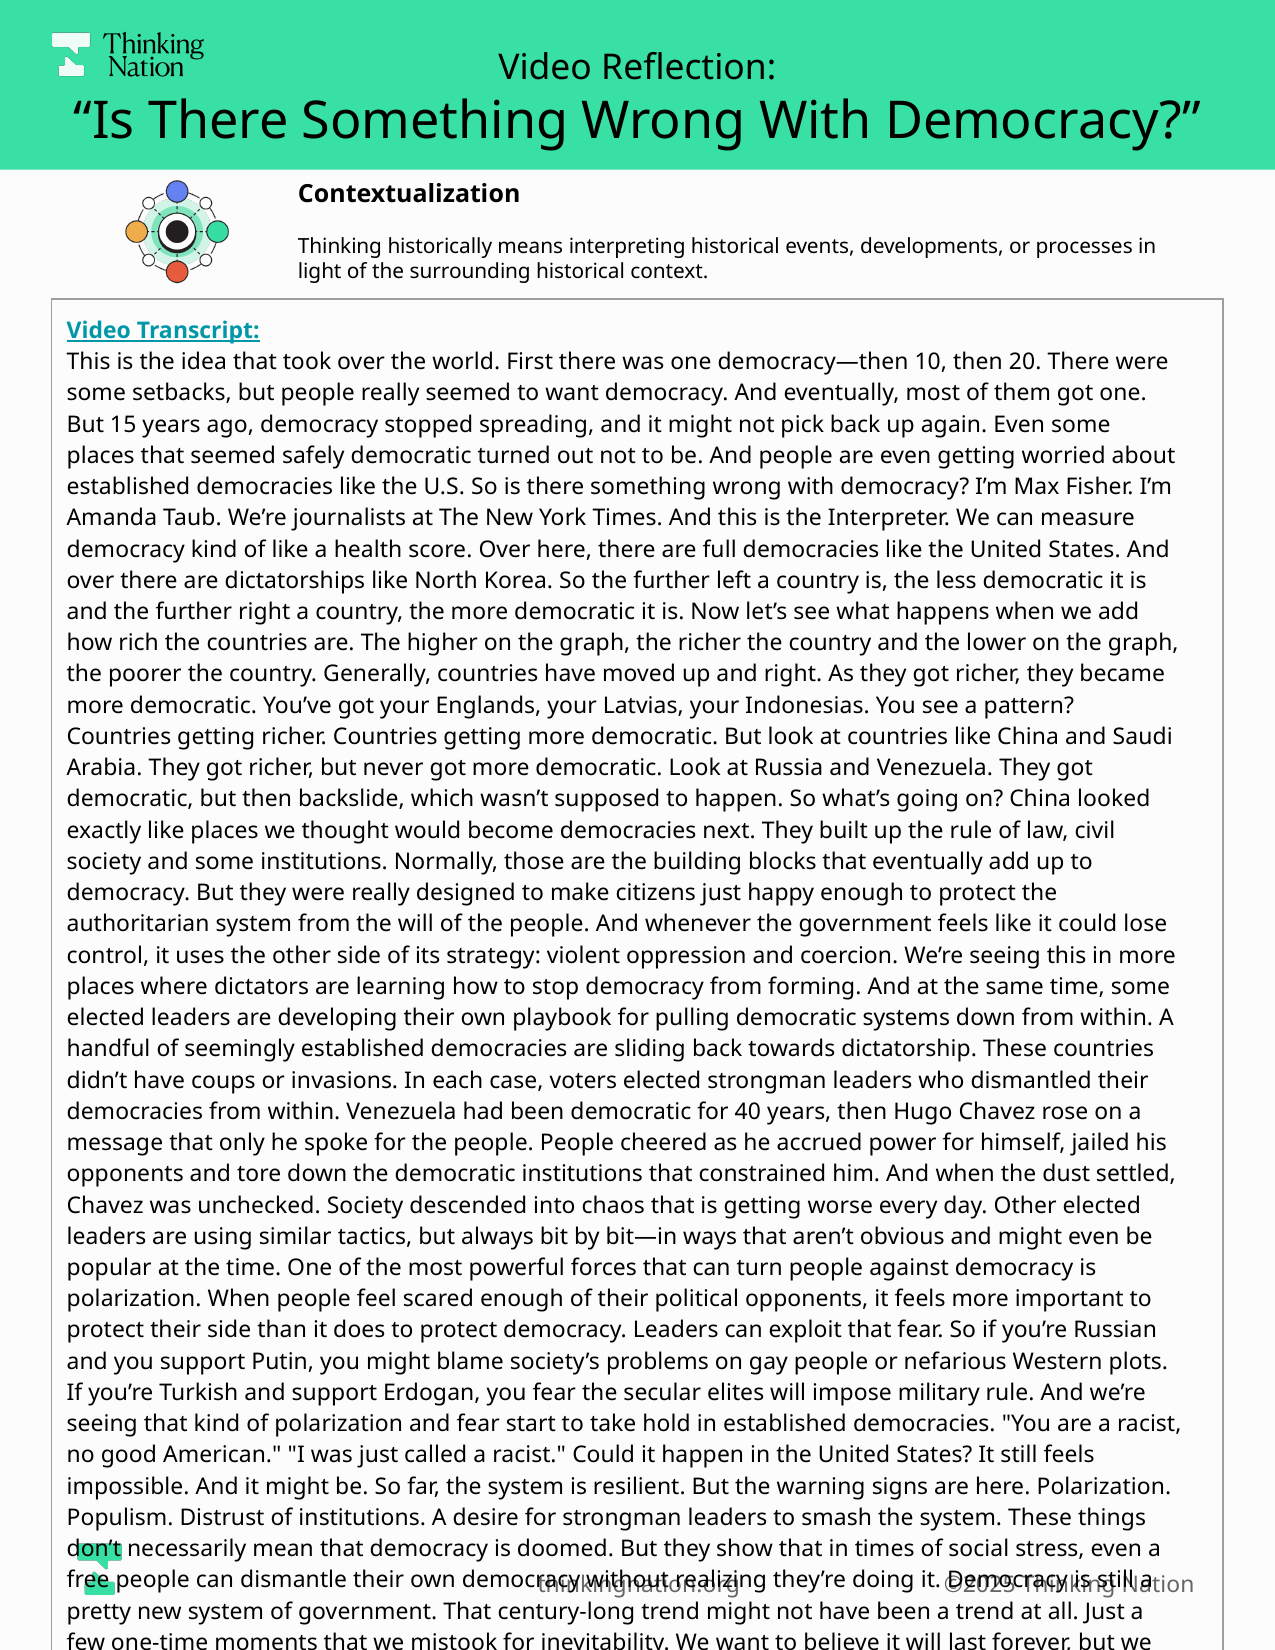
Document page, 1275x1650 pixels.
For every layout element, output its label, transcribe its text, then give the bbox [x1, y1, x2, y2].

table_header Video Transcript: This is the idea that took over the world. First there was one democracy—then 10, then 20. There were some setbacks, but people really seemed to want democracy. And eventually, most of them got one. But 15 years ago, democracy stopped spreading, and it might not pick back up again. Even some places that seemed safely democratic turned out not to be. And people are even getting worried about established democracies like the U.S. So is there something wrong with democracy? I’m Max Fisher. I’m Amanda Taub. We’re journalists at The New York Times. And this is the Interpreter. We can measure democracy kind of like a health score. Over here, there are full democracies like the United States. And over there are dictatorships like North Korea. So the further left a country is, the less democratic it is and the further right a country, the more democratic it is. Now let’s see what happens when we add how rich the countries are. The higher on the graph, the richer the country and the lower on the graph, the poorer the country. Generally, countries have moved up and right. As they got richer, they became more democratic. You’ve got your Englands, your Latvias, your Indonesias. You see a pattern? Countries getting richer. Countries getting more democratic. But look at countries like China and Saudi Arabia. They got richer, but never got more democratic. Look at Russia and Venezuela. They got democratic, but then backslide, which wasn’t supposed to happen. So what’s going on? China looked exactly like places we thought would become democracies next. They built up the rule of law, civil society and some institutions. Normally, those are the building blocks that eventually add up to democracy. But they were really designed to make citizens just happy enough to protect the authoritarian system from the will of the people. And whenever the government feels like it could lose control, it uses the other side of its strategy: violent oppression and coercion. We’re seeing this in more places where dictators are learning how to stop democracy from forming. And at the same time, some elected leaders are developing their own playbook for pulling democratic systems down from within. A handful of seemingly established democracies are sliding back towards dictatorship. These countries didn’t have coups or invasions. In each case, voters elected strongman leaders who dismantled their democracies from within. Venezuela had been democratic for 40 years, then Hugo Chavez rose on a message that only he spoke for the people. People cheered as he accrued power for himself, jailed his opponents and tore down the democratic institutions that constrained him. And when the dust settled, Chavez was unchecked. Society descended into chaos that is getting worse every day. Other elected leaders are using similar tactics, but always bit by bit—in ways that aren’t obvious and might even be popular at the time. One of the most powerful forces that can turn people against democracy is polarization. When people feel scared enough of their political opponents, it feels more important to protect their side than it does to protect democracy. Leaders can exploit that fear. So if you’re Russian and you support Putin, you might blame society’s problems on gay people or nefarious Western plots. If you’re Turkish and support Erdogan, you fear the secular elites will impose military rule. And we’re seeing that kind of polarization and fear start to take hold in established democracies. "You are a racist, no good American." "I was just called a racist." Could it happen in the United States? It still feels impossible. And it might be. So far, the system is resilient. But the warning signs are here. Polarization. Populism. Distrust of institutions. A desire for strongman leaders to smash the system. These things don’t necessarily mean that democracy is doomed. But they show that in times of social stress, even a free people can dismantle their own democracy without realizing they’re doing it. Democracy is still a pretty new system of government. That century-long trend might not have been a trend at all. Just a few one-time moments that we mistook for inevitability. We want to believe it will last forever, but we can’t be sure. [52, 300, 1222, 1650]
picture [35, 17, 210, 91]
text_box Video Reflection: “Is There Something Wrong With Democracy?” [0, 0, 1275, 170]
picture [109, 163, 246, 300]
text_box Contextualization Thinking historically means interpreting historical events, developments, or processes in light of the surrounding historical context. [278, 158, 1210, 294]
picture [63, 1533, 135, 1605]
